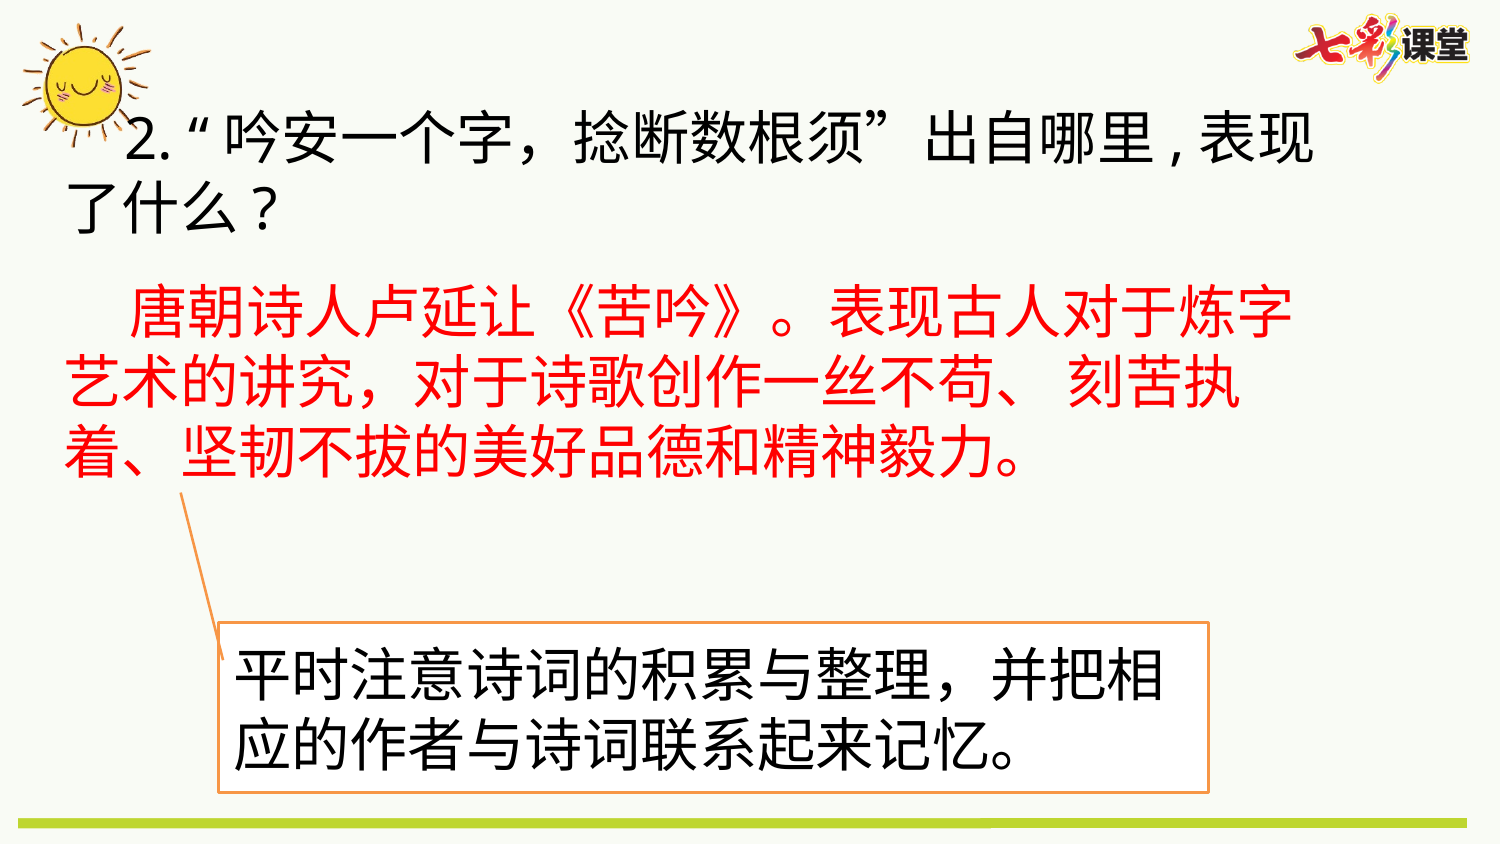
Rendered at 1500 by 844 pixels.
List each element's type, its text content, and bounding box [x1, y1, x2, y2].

text_box 平时注意诗词的积累与整理，并把相应的作者与诗词联系起来记忆。 [179, 492, 1210, 794]
picture [1291, 9, 1472, 87]
text_box 唐朝诗人卢延让《苦吟》。表现古人对于炼字艺术的讲究，对于诗歌创作一丝不苟、 刻苦执着、坚韧不拔的美好品德和精神毅力。 [48, 268, 1346, 493]
text_box 2. “吟安一个字，捻断数根须”出自哪里,表现了什么? [48, 93, 1381, 249]
picture [18, 771, 1467, 844]
picture [0, 0, 173, 172]
